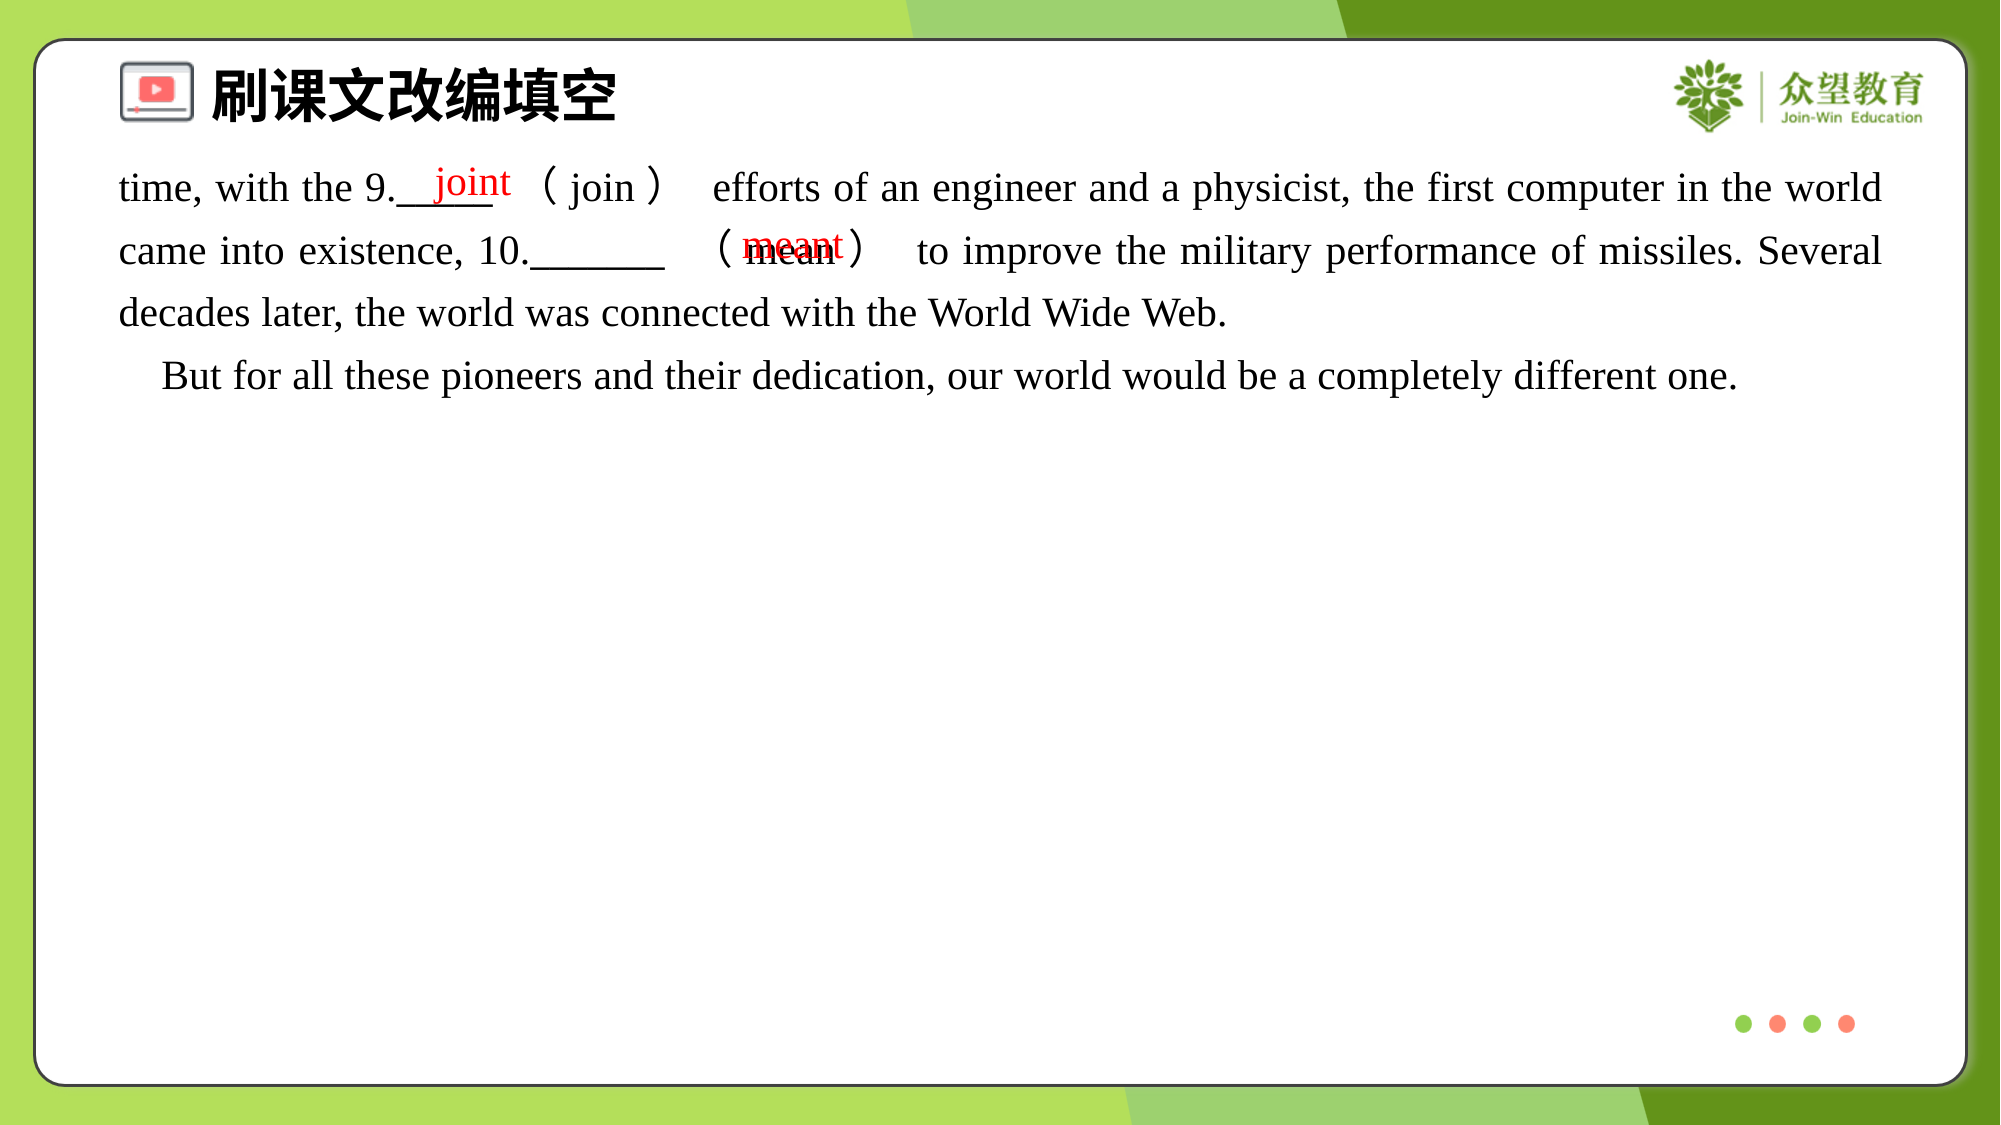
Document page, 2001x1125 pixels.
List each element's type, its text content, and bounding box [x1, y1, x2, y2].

picture [0, 0, 2000, 1125]
text_box time, with the 9._____ （join） efforts of an engineer and a physicist, the first computer in the world came into existence, 10._______ （mean） to improve the military performance of missiles. Several decades later, the world was connected with the World Wide Web. But for all these pioneers and their dedication, our world would be a completely different one. [118, 147, 1883, 456]
text_box joint [430, 141, 516, 199]
text_box meant [737, 203, 849, 262]
